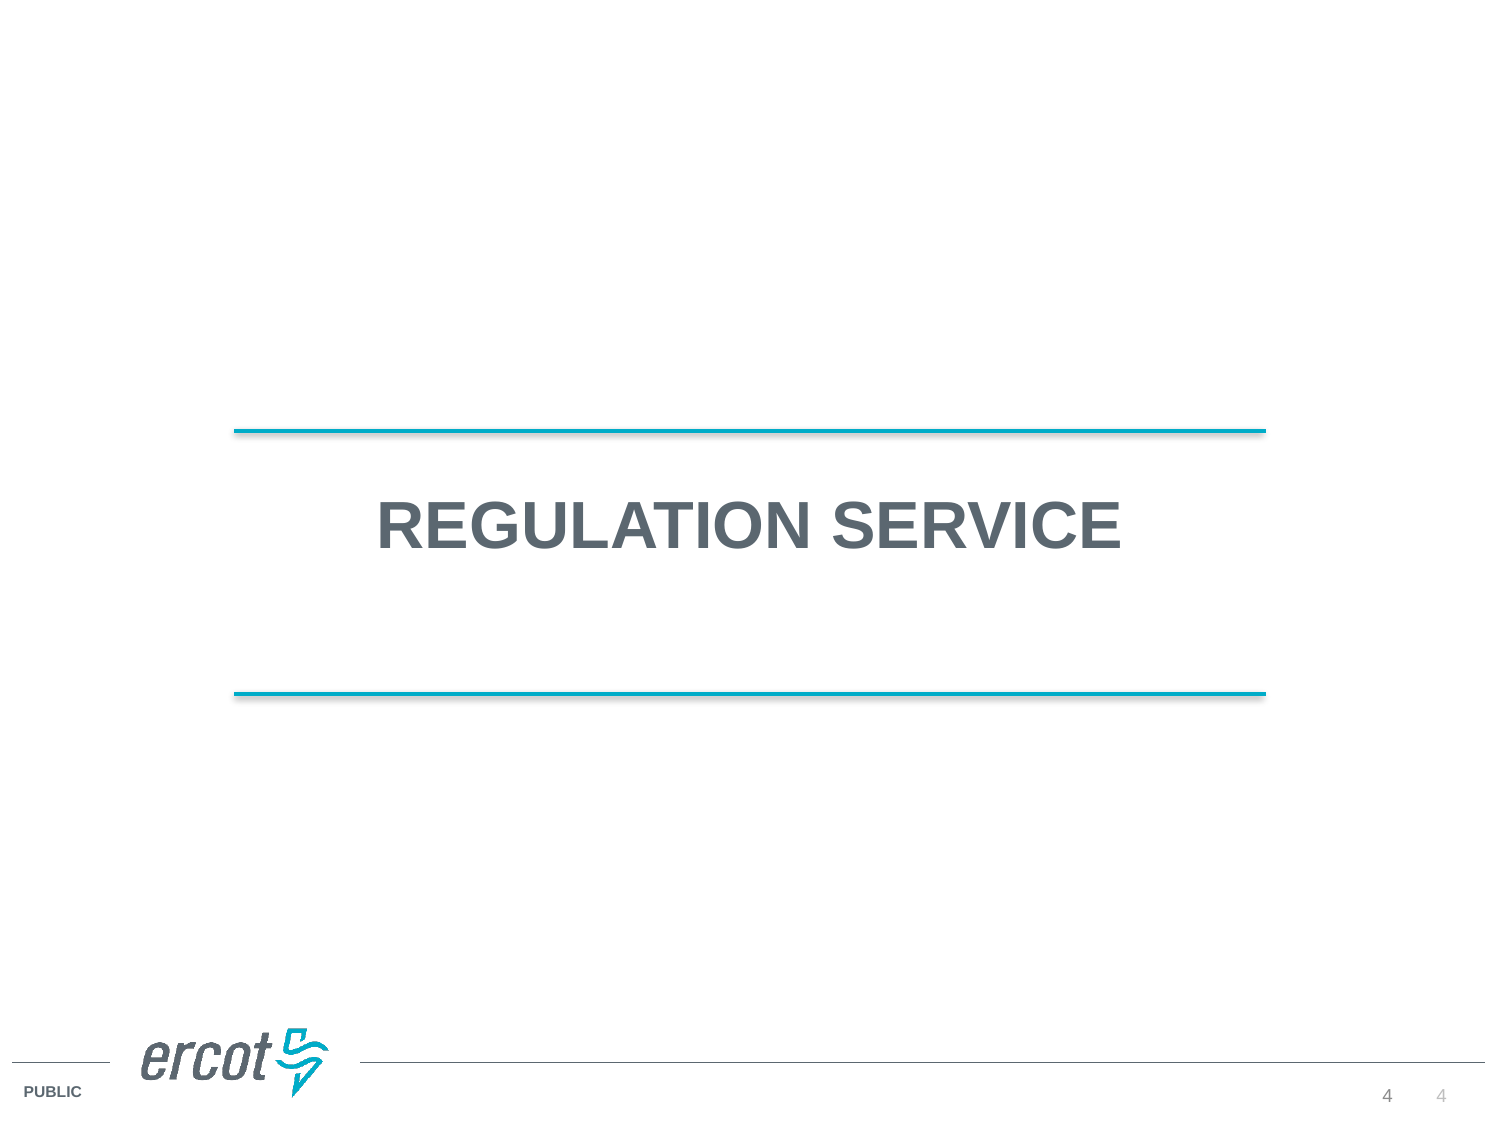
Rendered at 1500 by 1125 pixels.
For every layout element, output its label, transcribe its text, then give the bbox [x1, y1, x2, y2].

list Regulation Service [234, 474, 1266, 638]
picture [137, 1024, 332, 1100]
slide_number 4 [1350, 1077, 1425, 1113]
